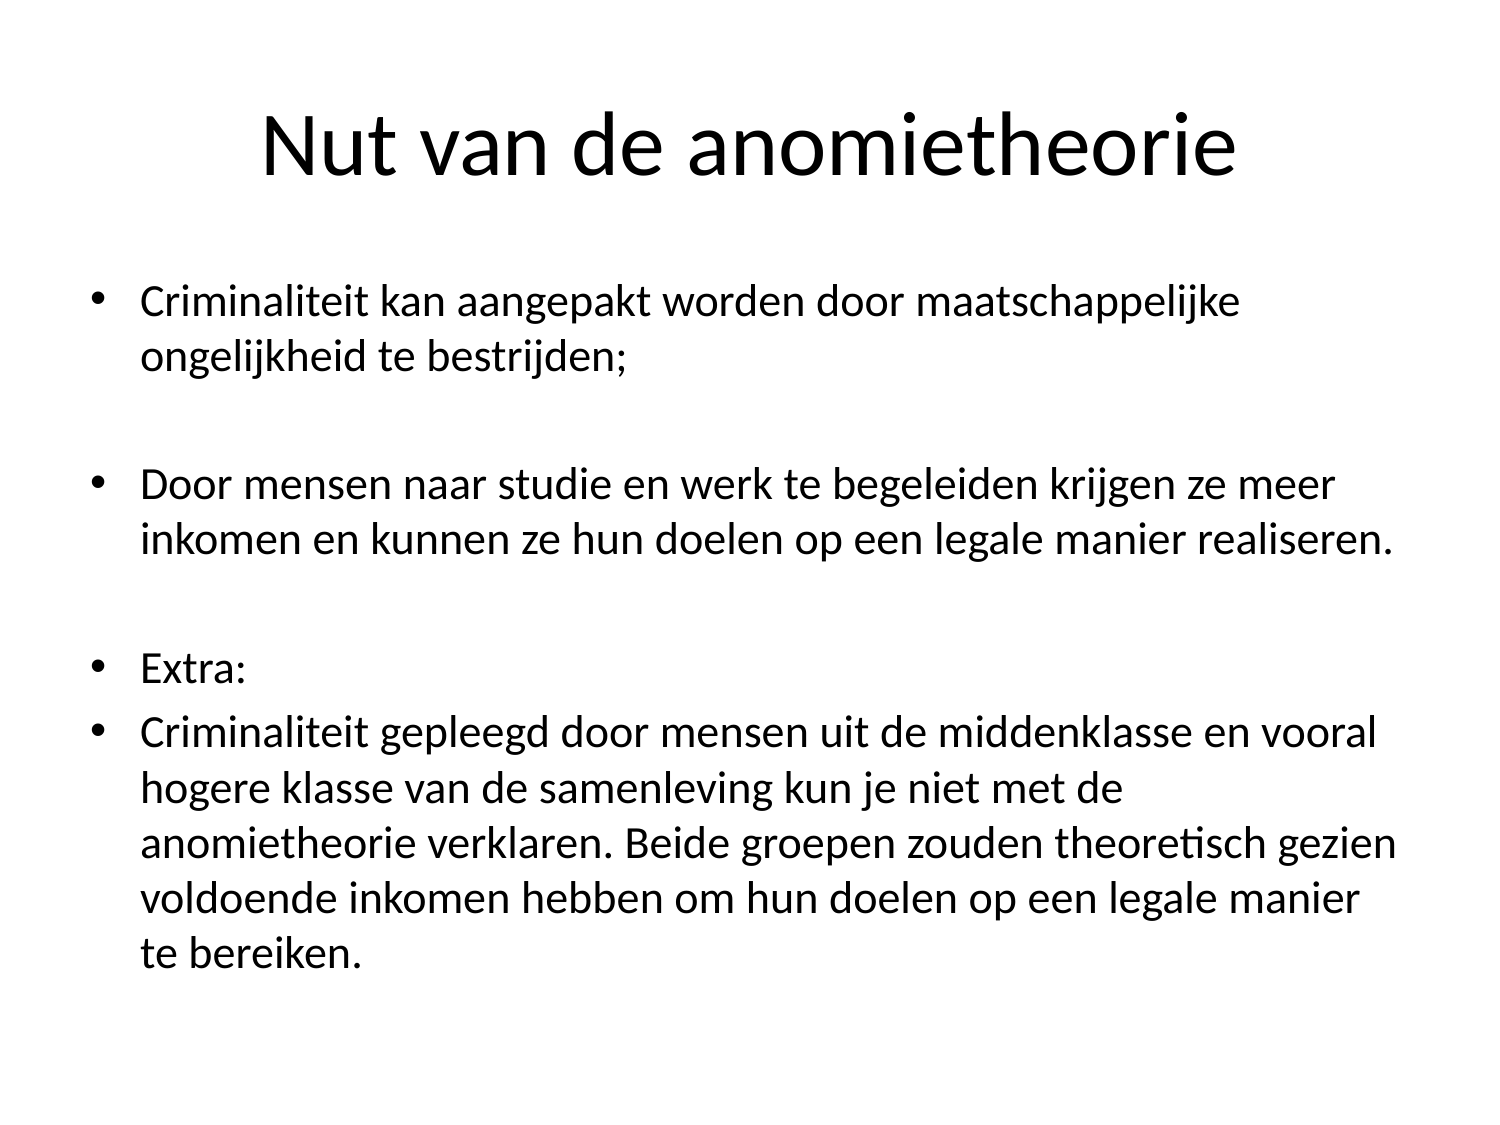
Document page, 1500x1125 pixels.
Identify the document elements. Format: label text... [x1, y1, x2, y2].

title Nut van de anomietheorie [75, 45, 1425, 233]
list Criminaliteit kan aangepakt worden door maatschappelijke ongelijkheid te bestrijden; Door mensen naar studie en werk te begeleiden krijgen ze meer inkomen en kunnen ze hun doelen op een legale manier realiseren. Extra: Criminaliteit gepleegd door mensen uit de middenklasse en vooral hogere klasse van de samenleving kun je niet met de anomietheorie verklaren. Beide groepen zouden theoretisch gezien voldoende inkomen hebben om hun doelen op een legale manier te bereiken. [75, 262, 1425, 1005]
